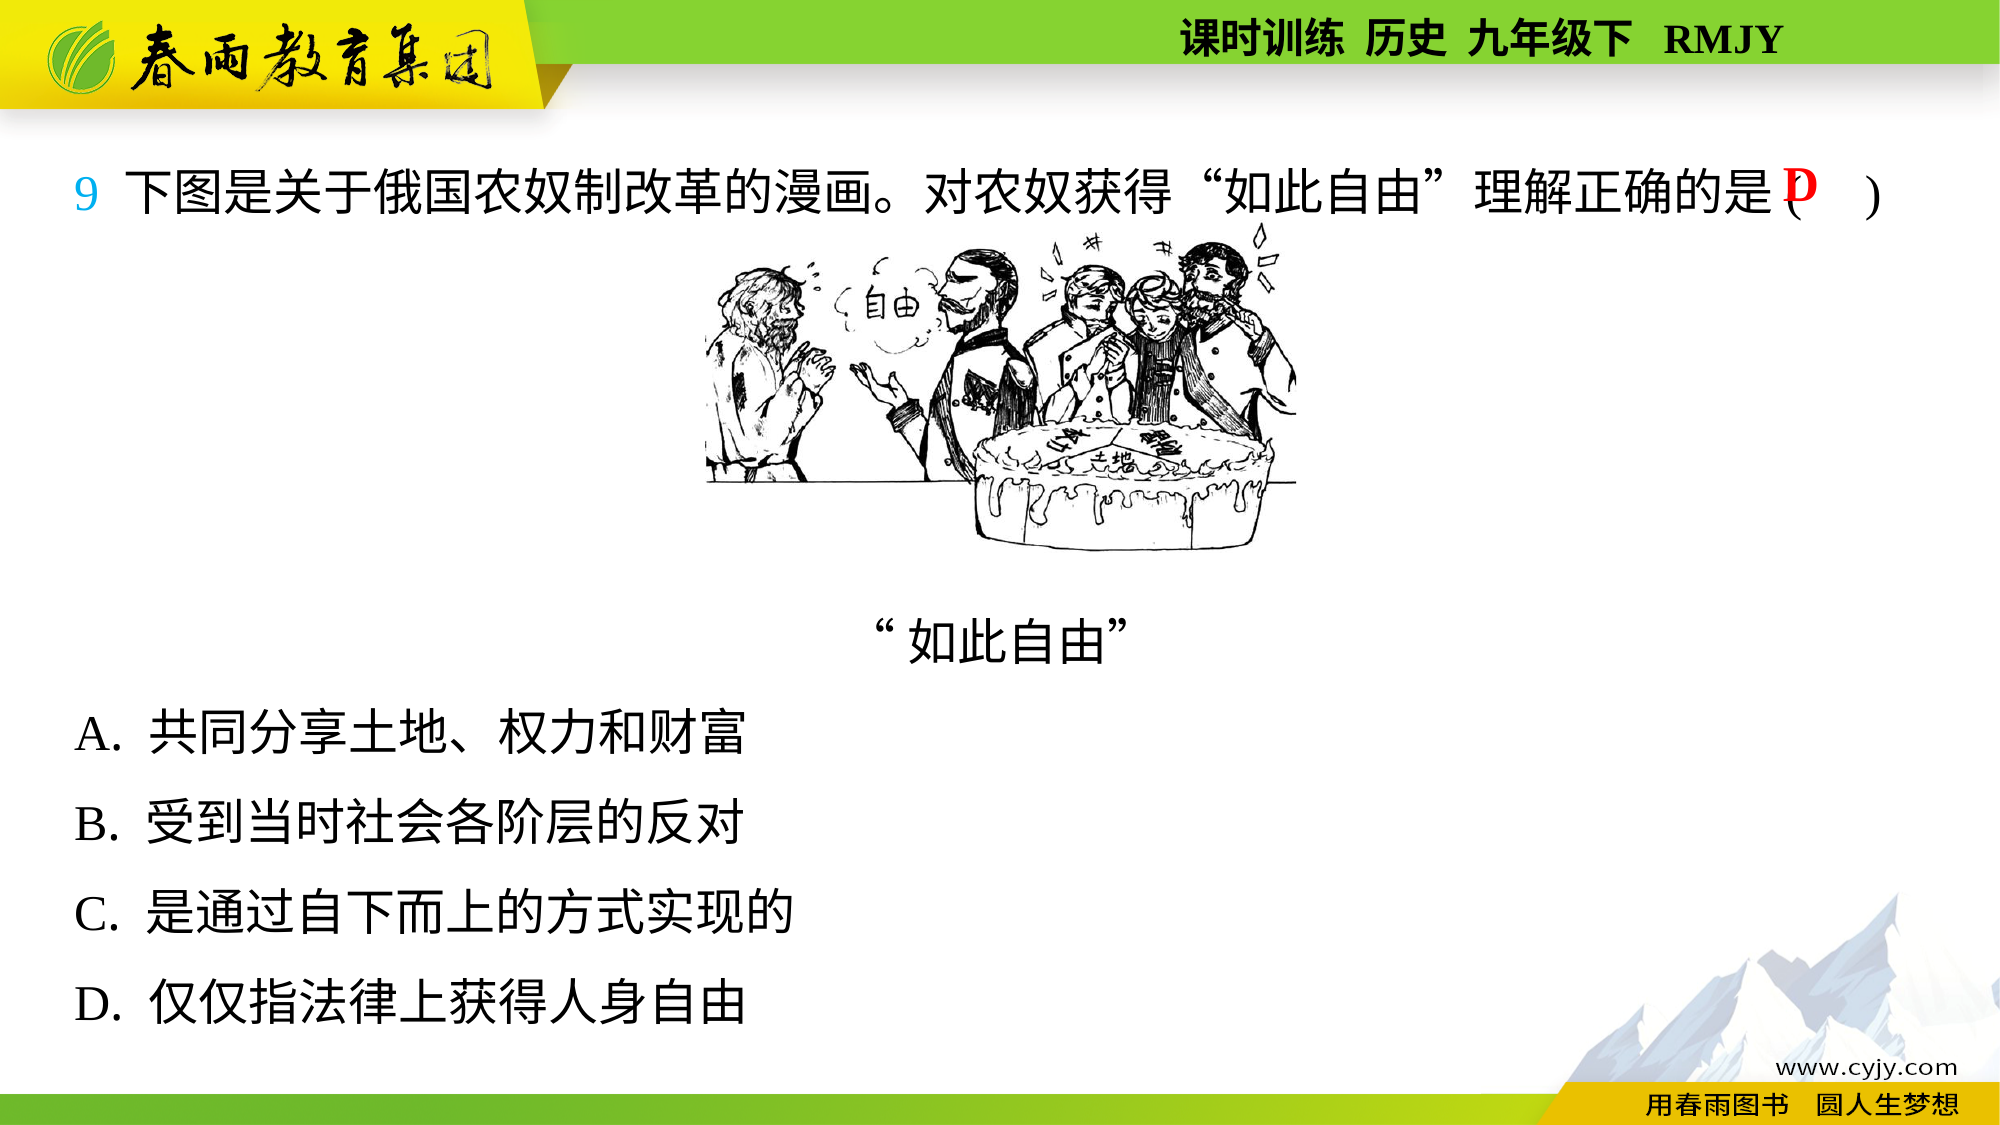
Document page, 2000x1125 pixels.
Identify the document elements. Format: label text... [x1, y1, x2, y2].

list 9 下图是关于俄国农奴制改革的漫画。对农奴获得“如此自由”理解正确的是( ) “如此自由” A. 共同分享土地、权力和财富 B. 受到当时社会各阶层的反对 C. 是通过自下而上的方式实现的 D. 仅仅指法律上获得人身自由 [59, 122, 1944, 1047]
text_box D [1768, 144, 1834, 219]
picture [0, 0, 2000, 1125]
